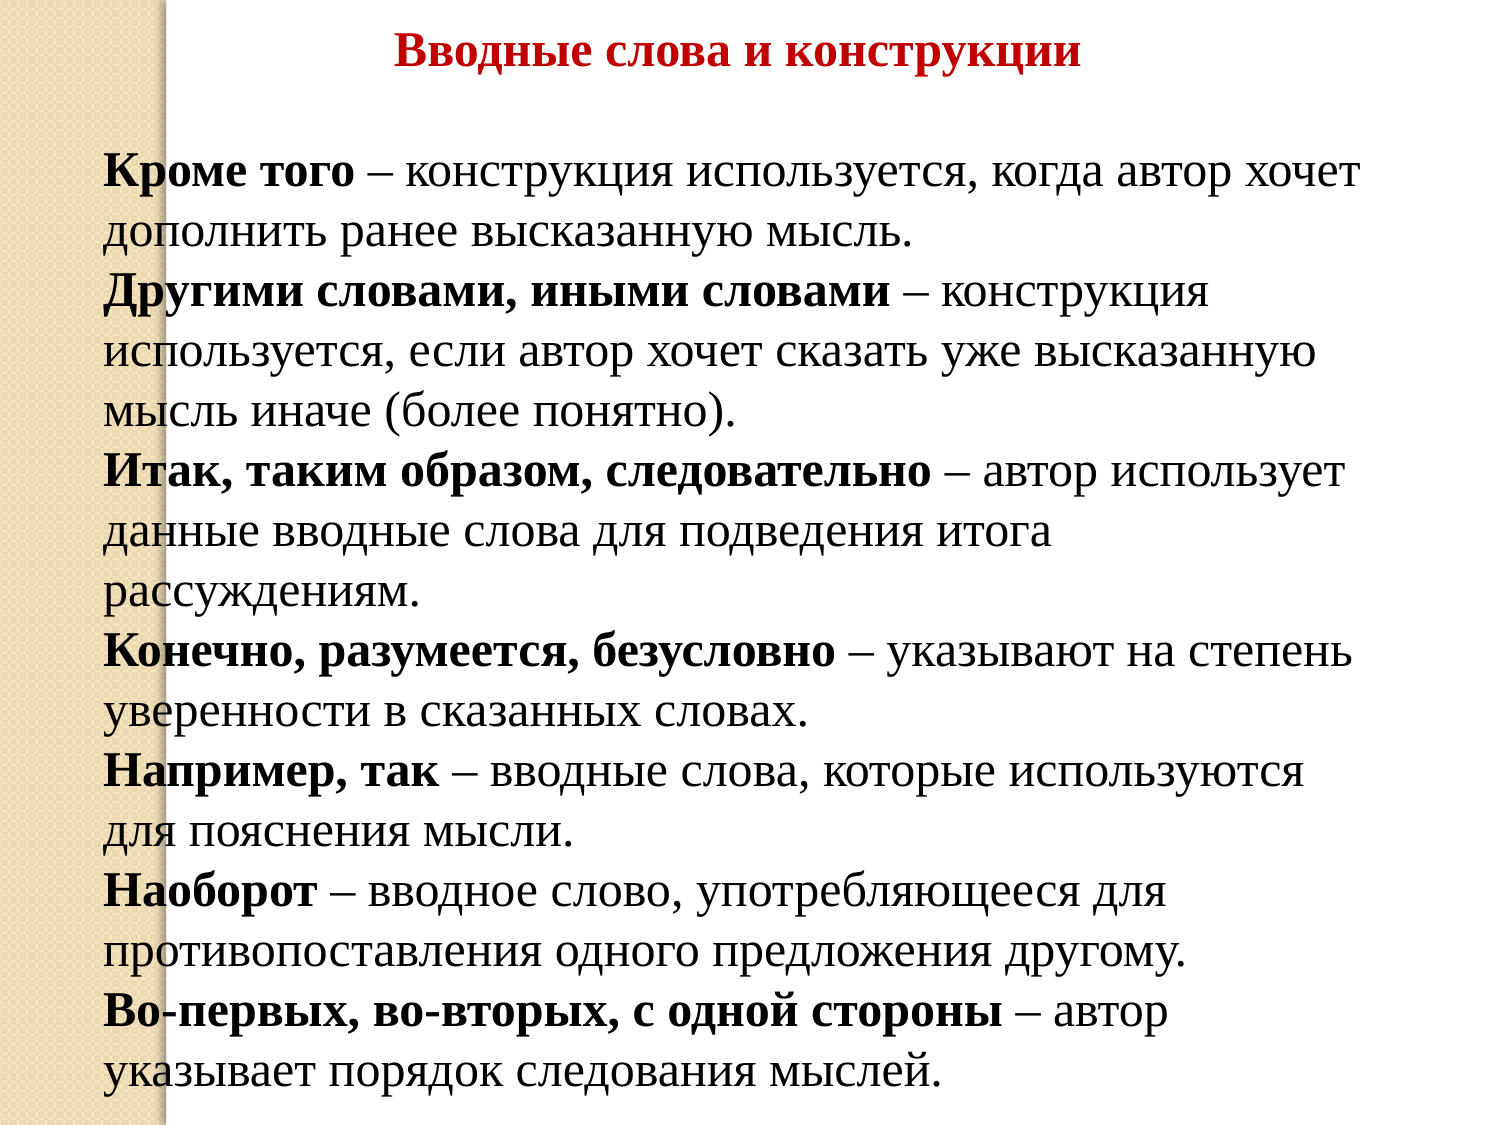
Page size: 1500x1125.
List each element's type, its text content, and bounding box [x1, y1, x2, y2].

text_box Вводные слова и конструкции Кроме того – конструкция используется, когда автор хочет дополнить ранее высказанную мысль. Другими словами, иными словами – конструкция используется, если автор хочет сказать уже высказанную мысль иначе (более понятно). Итак, таким образом, следовательно – автор использует данные вводные слова для подведения итога рассуждениям. Конечно, разумеется, безусловно – указывают на степень уверенности в сказанных словах. Например, так – вводные слова, которые используются для пояснения мысли. Наоборот – вводное слово, употребляющееся для противопоставления одного предложения другому. Во-первых, во-вторых, с одной стороны – автор указывает порядок следования мыслей. [88, 9, 1400, 1125]
